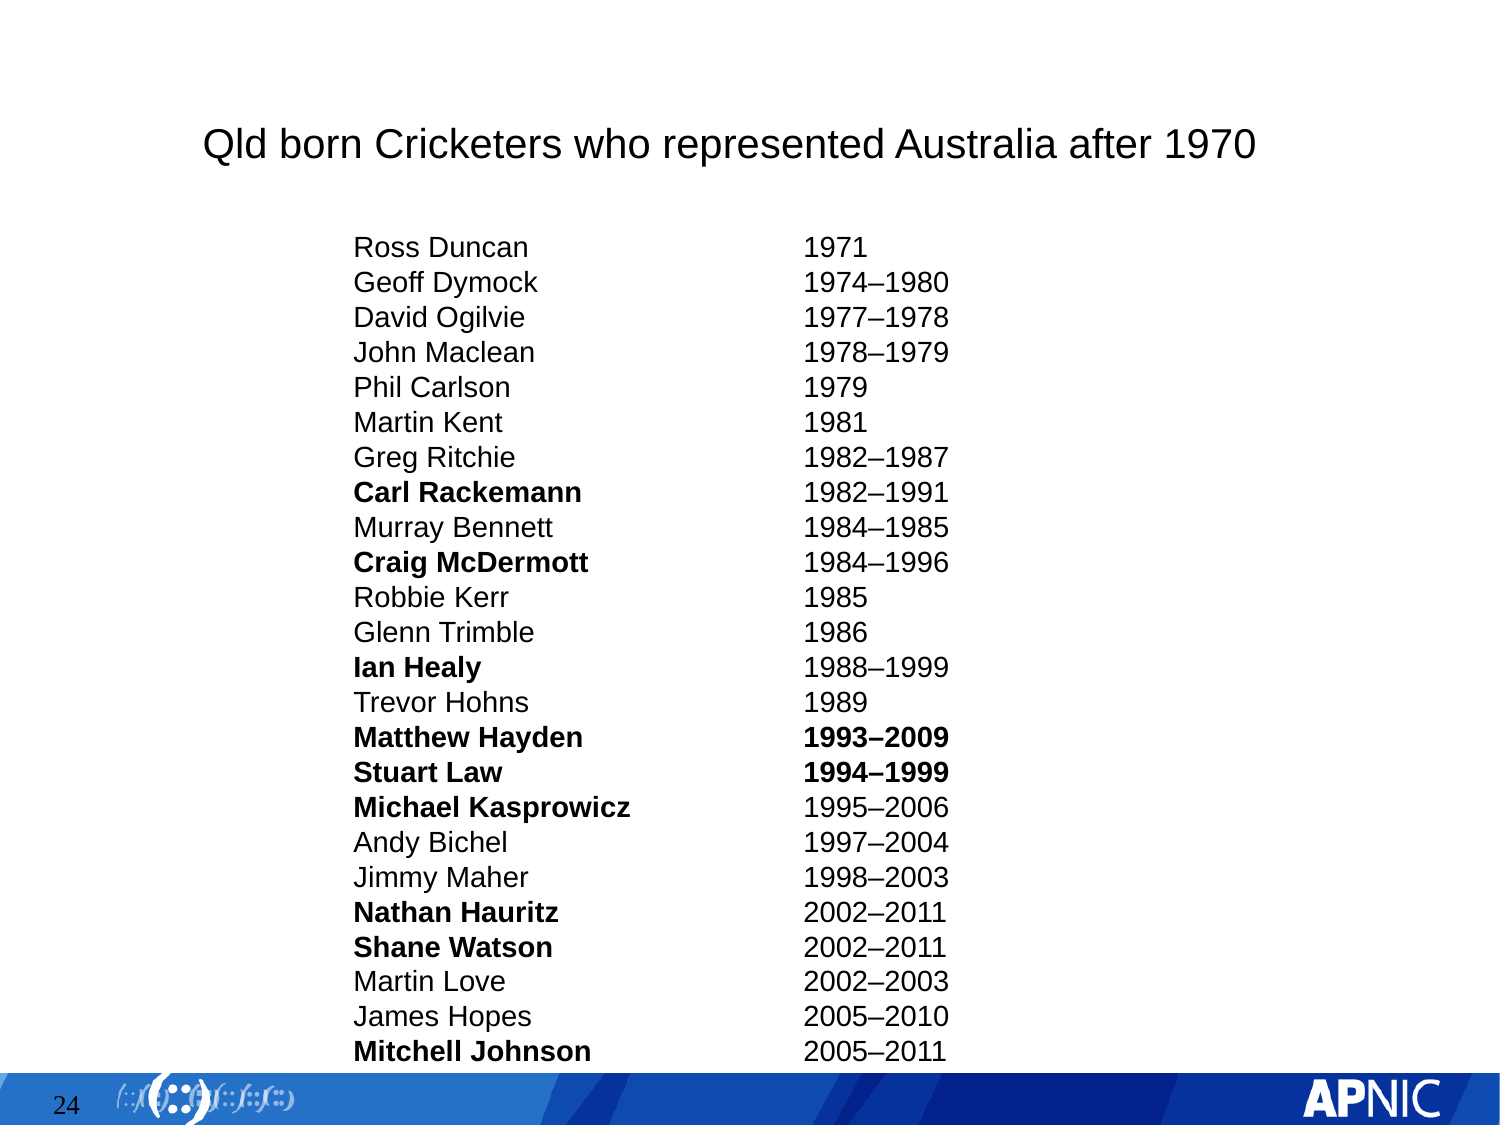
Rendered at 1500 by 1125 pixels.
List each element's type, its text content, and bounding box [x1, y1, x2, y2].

slide_number 24 [15, 1087, 81, 1119]
text_box Qld born Cricketers who represented Australia after 1970 [187, 108, 1272, 224]
text_box Ross Duncan 1971 Geoff Dymock 1974–1980 David Ogilvie 1977–1978 John Maclean 1978–1979 Phil Carlson 1979 Martin Kent 1981 Greg Ritchie 1982–1987 Carl Rackemann 1982–1991 Murray Bennett 1984–1985 Craig McDermott 1984–1996 Robbie Kerr 1985 Glenn Trimble 1986 Ian Healy 1988–1999 Trevor Hohns 1989 Matthew Hayden 1993–2009 Stuart Law 1994–1999 Michael Kasprowicz 1995–2006 Andy Bichel 1997–2004 Jimmy Maher 1998–2003 Nathan Hauritz 2002–2011 Shane Watson 2002–2011 Martin Love 2002–2003 James Hopes 2005–2010 Mitchell Johnson 2005–2011 [338, 224, 1174, 1075]
picture [0, 1069, 1500, 1125]
